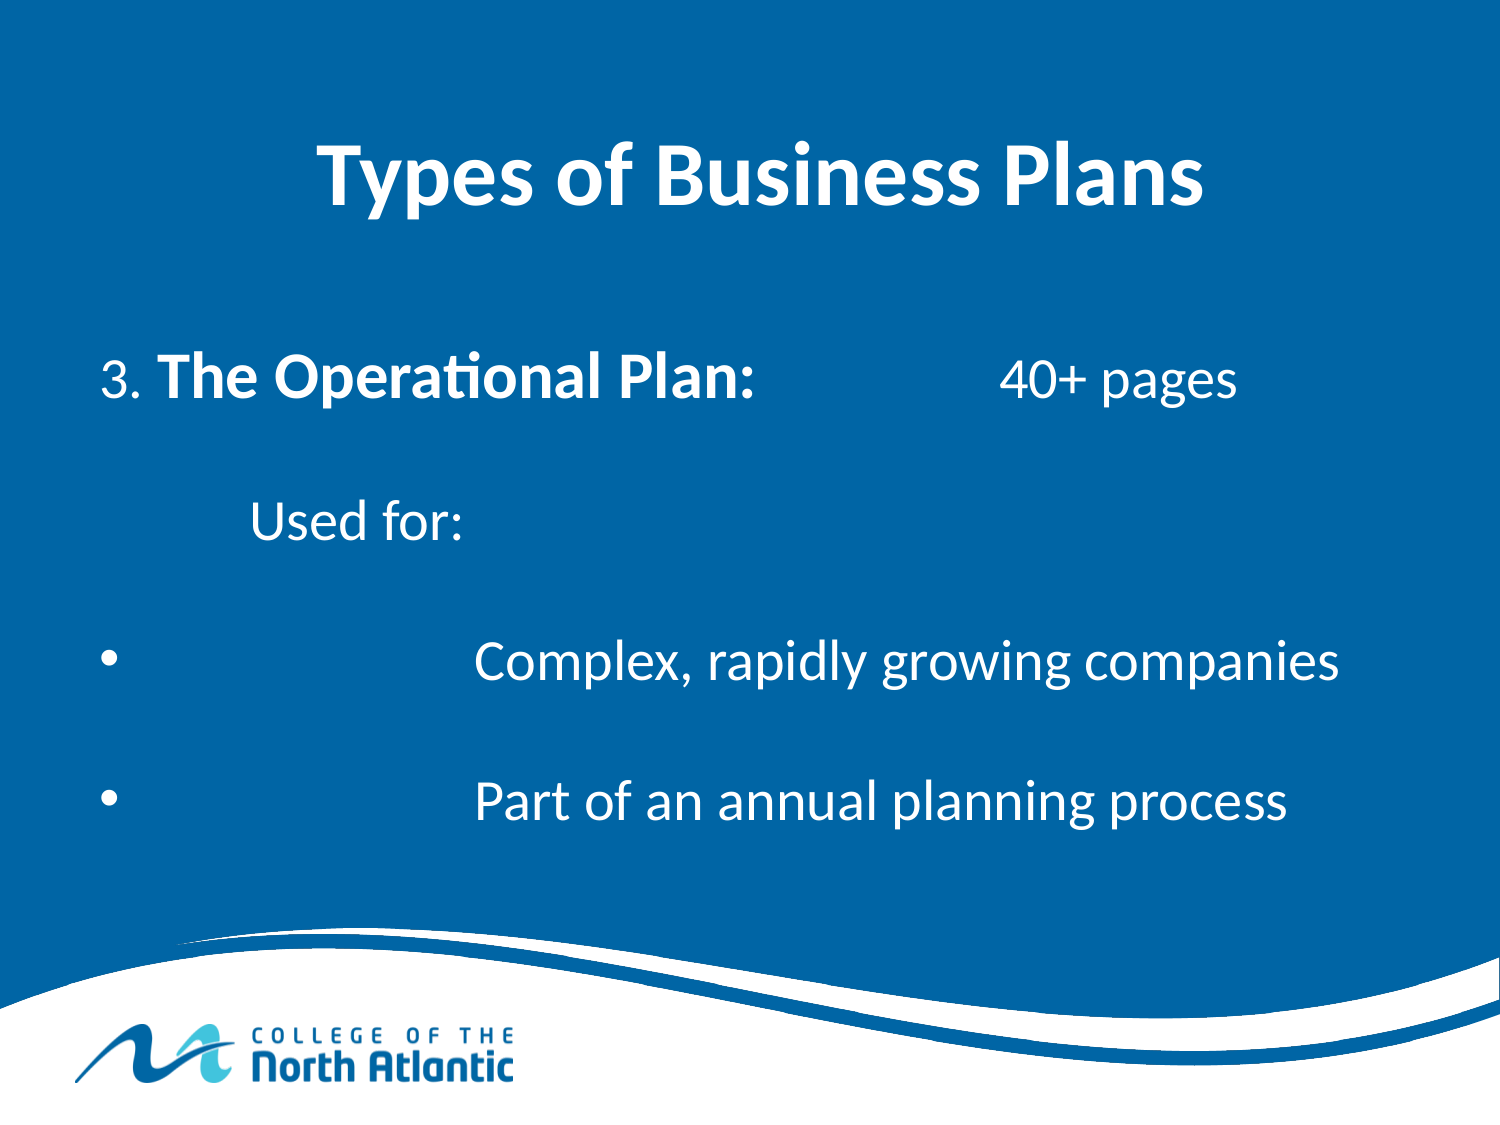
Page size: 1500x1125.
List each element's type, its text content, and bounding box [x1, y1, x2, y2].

text_box 3. The Operational Plan: 40+ pages Used for: Complex, rapidly growing companies Part of an annual planning process [84, 324, 1356, 840]
text_box Types of Business Plans [74, 86, 1448, 231]
picture [0, 928, 1500, 1125]
